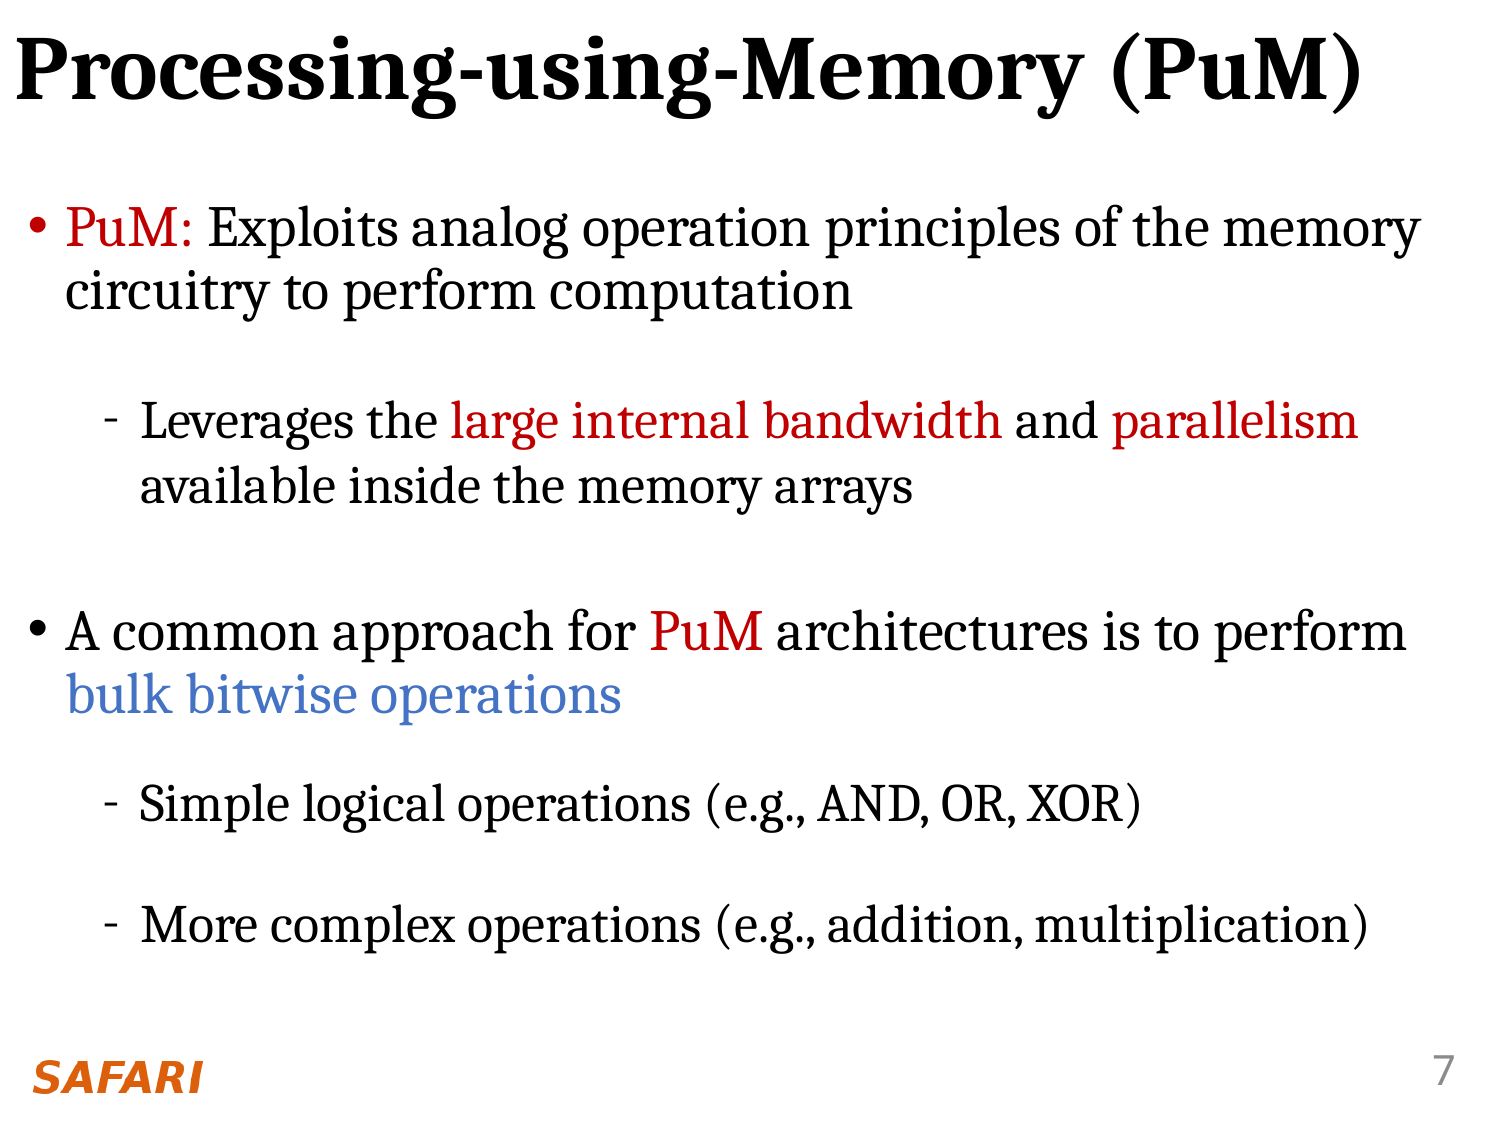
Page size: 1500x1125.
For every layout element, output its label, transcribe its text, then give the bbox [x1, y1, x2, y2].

list PuM: Exploits analog operation principles of the memory circuitry to perform computation Leverages the large internal bandwidth and parallelism available inside the memory arrays A common approach for PuM architectures is to perform bulk bitwise operations Simple logical operations (e.g., AND, OR, XOR) More complex operations (e.g., addition, multiplication) [12, 188, 1488, 1071]
title Processing-using-Memory (PuM) [0, 13, 1475, 135]
picture [31, 1071, 209, 1104]
